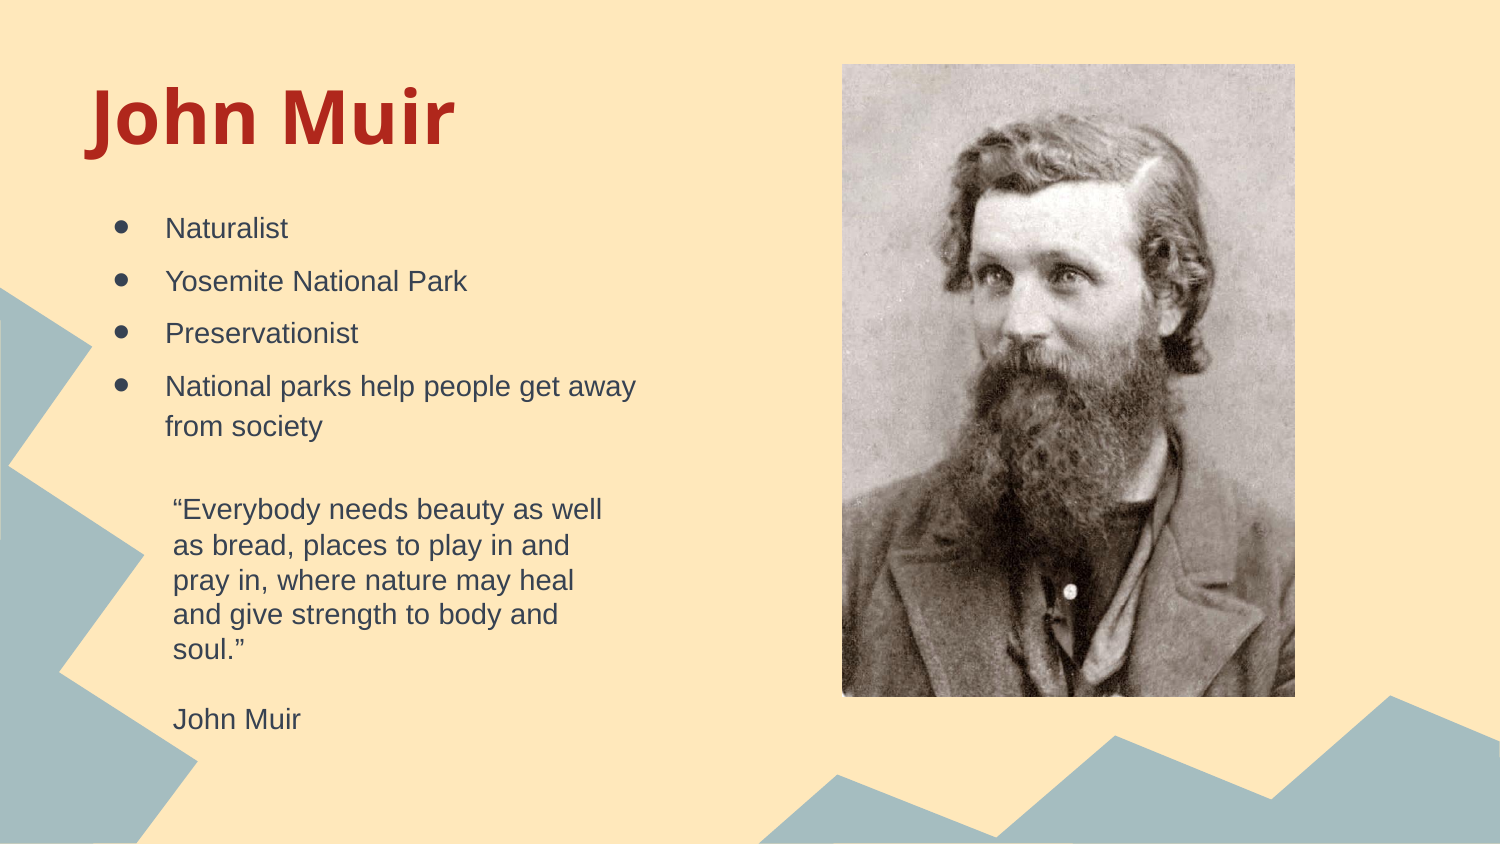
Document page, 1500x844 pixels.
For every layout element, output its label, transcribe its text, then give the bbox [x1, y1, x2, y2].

title John Muir [75, 33, 1425, 175]
text_box “Everybody needs beauty as well as bread, places to play in and pray in, where nature may heal and give strength to body and soul.” John Muir [157, 475, 633, 737]
picture [842, 64, 1295, 697]
list Naturalist Yosemite National Park Preservationist National parks help people get away from society [75, 189, 704, 801]
